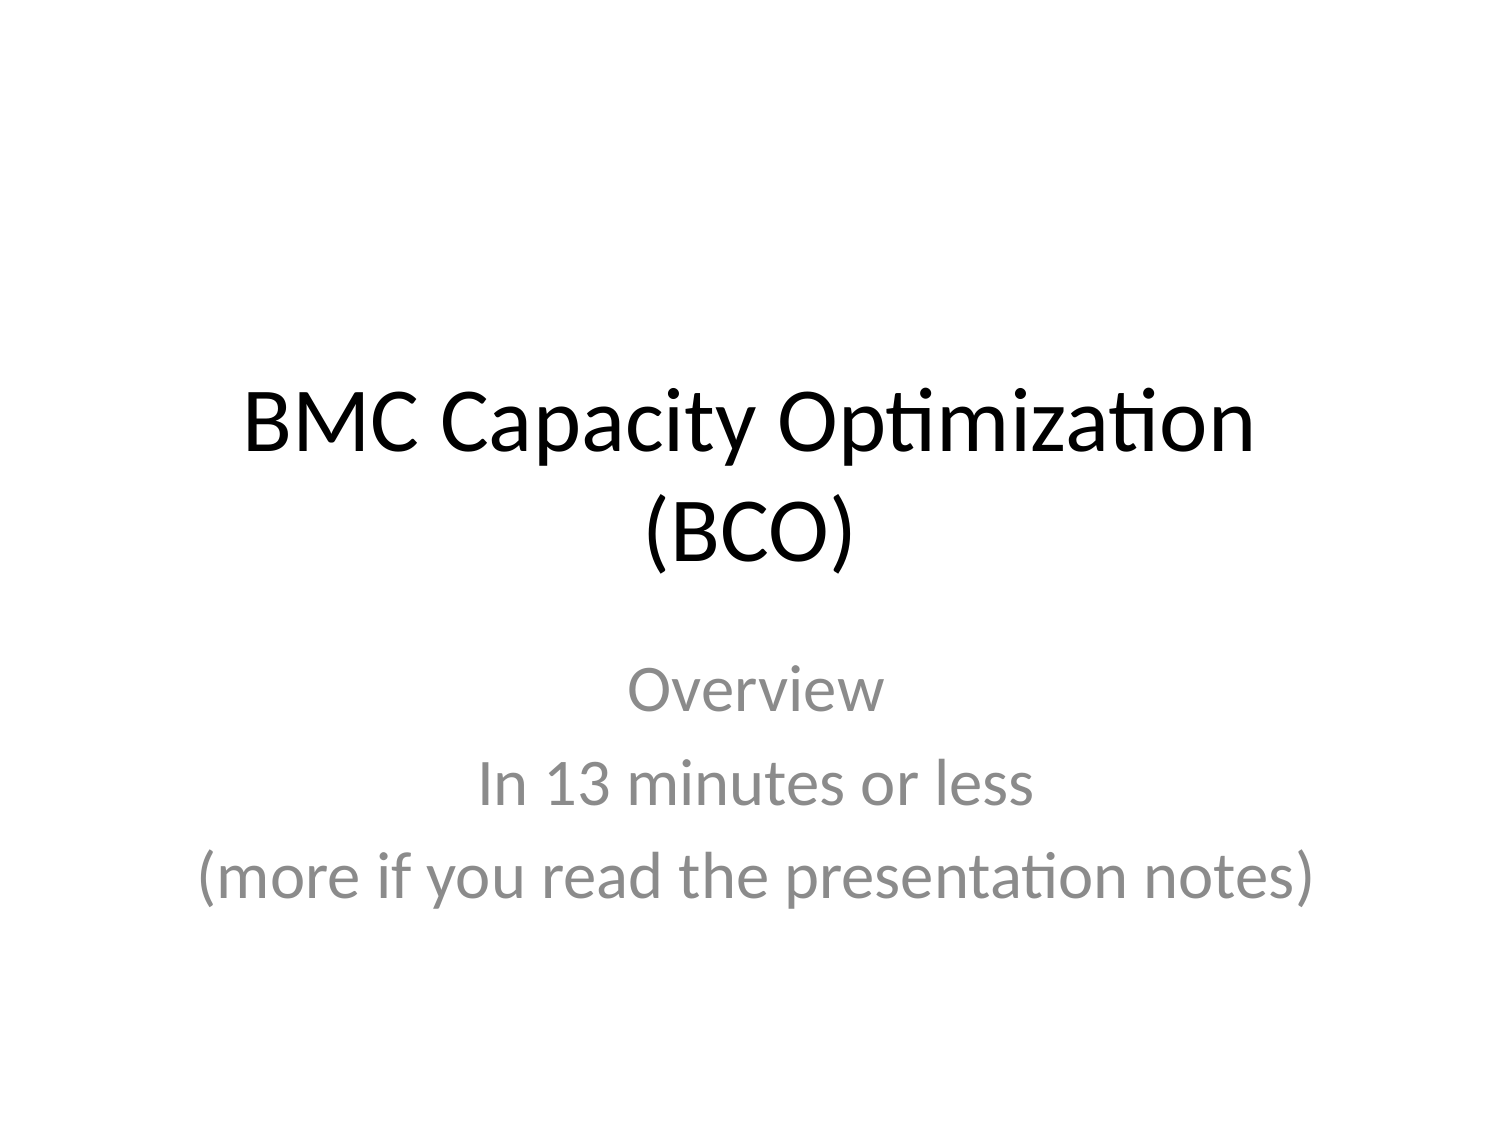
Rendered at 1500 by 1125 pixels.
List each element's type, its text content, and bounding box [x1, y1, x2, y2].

title BMC Capacity Optimization (BCO) [112, 349, 1388, 591]
subtitle Overview In 13 minutes or less (more if you read the presentation notes) [162, 637, 1350, 925]
